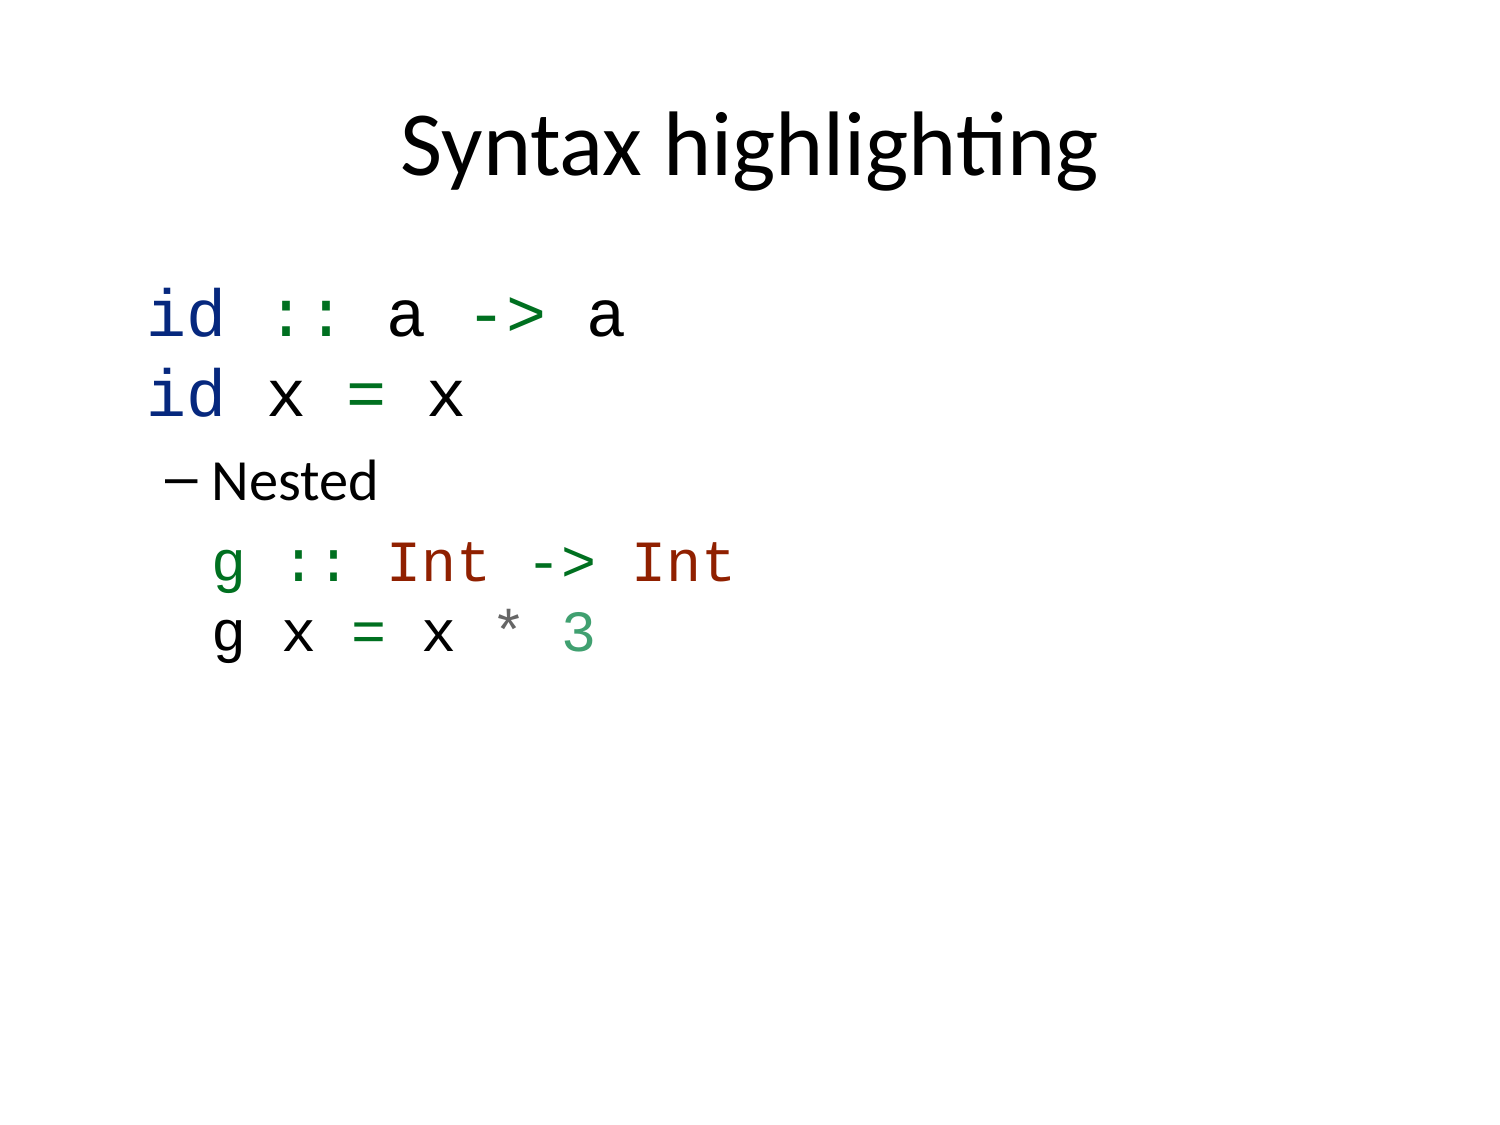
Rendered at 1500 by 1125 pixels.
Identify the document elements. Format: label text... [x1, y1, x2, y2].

list id :: a -> a id x = x Nested g :: Int -> Int g x = x * 3 [75, 262, 1425, 1005]
title Syntax highlighting [75, 45, 1425, 233]
